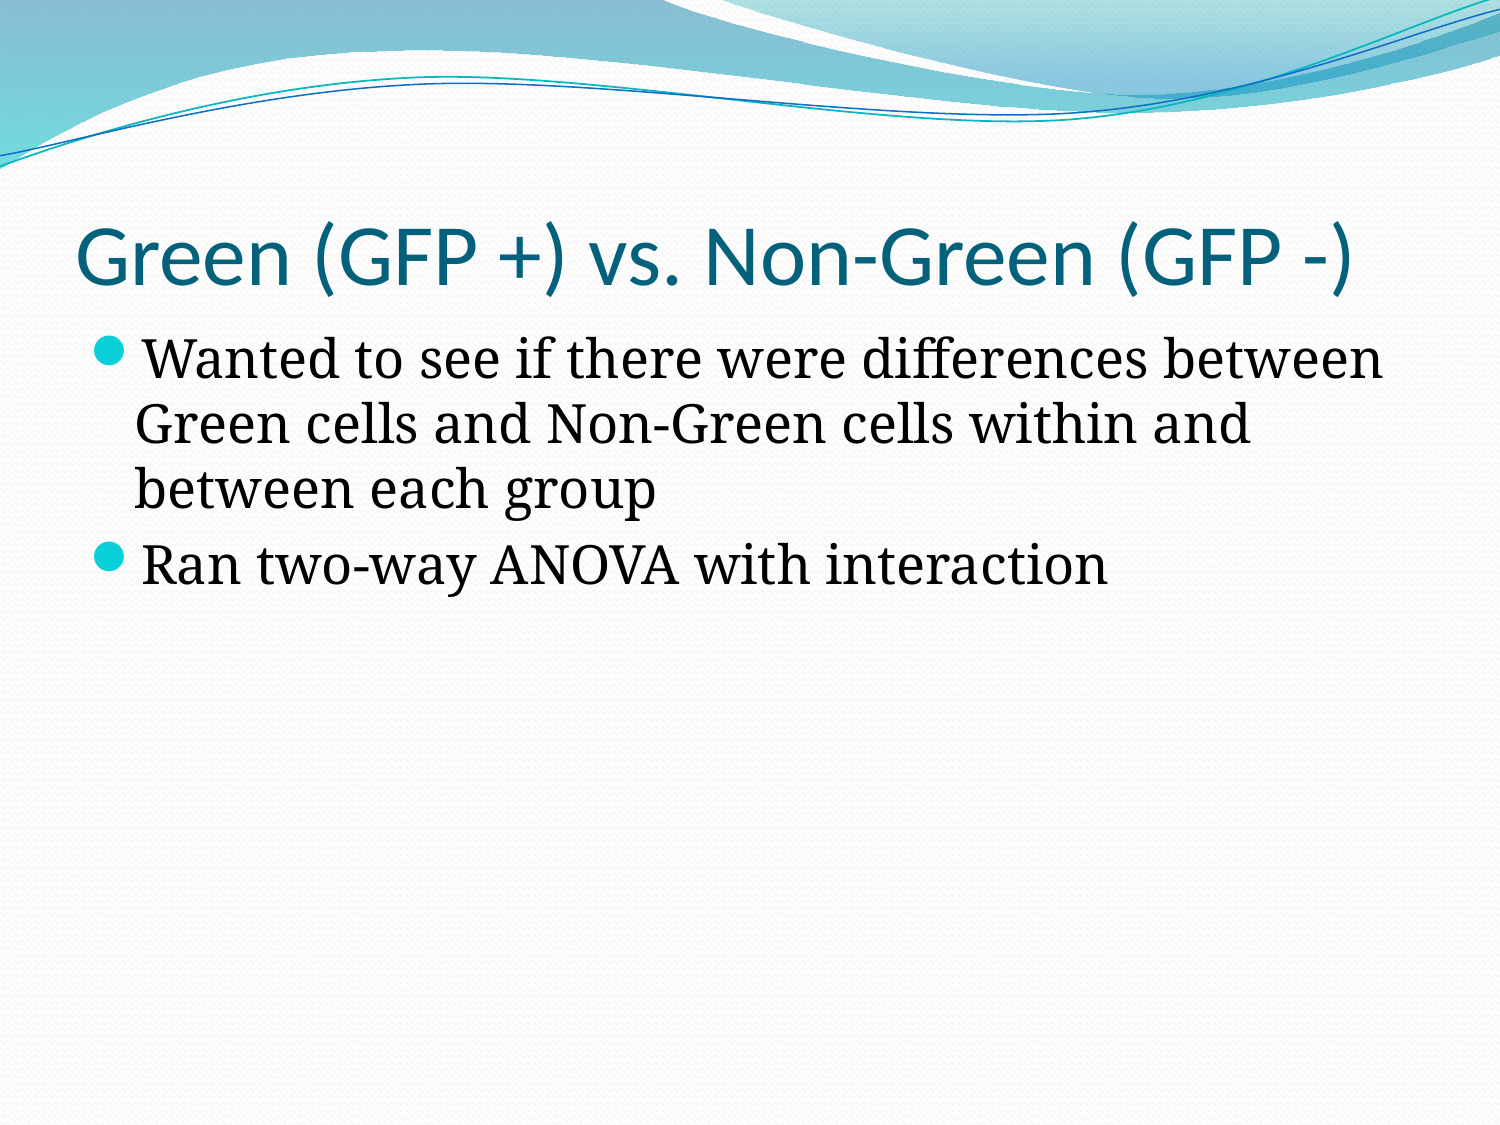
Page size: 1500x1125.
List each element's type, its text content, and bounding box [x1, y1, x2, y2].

title Green (GFP +) vs. Non-Green (GFP -) [75, 115, 1450, 303]
list Wanted to see if there were differences between Green cells and Non-Green cells within and between each group Ran two-way ANOVA with interaction [75, 317, 1425, 1038]
